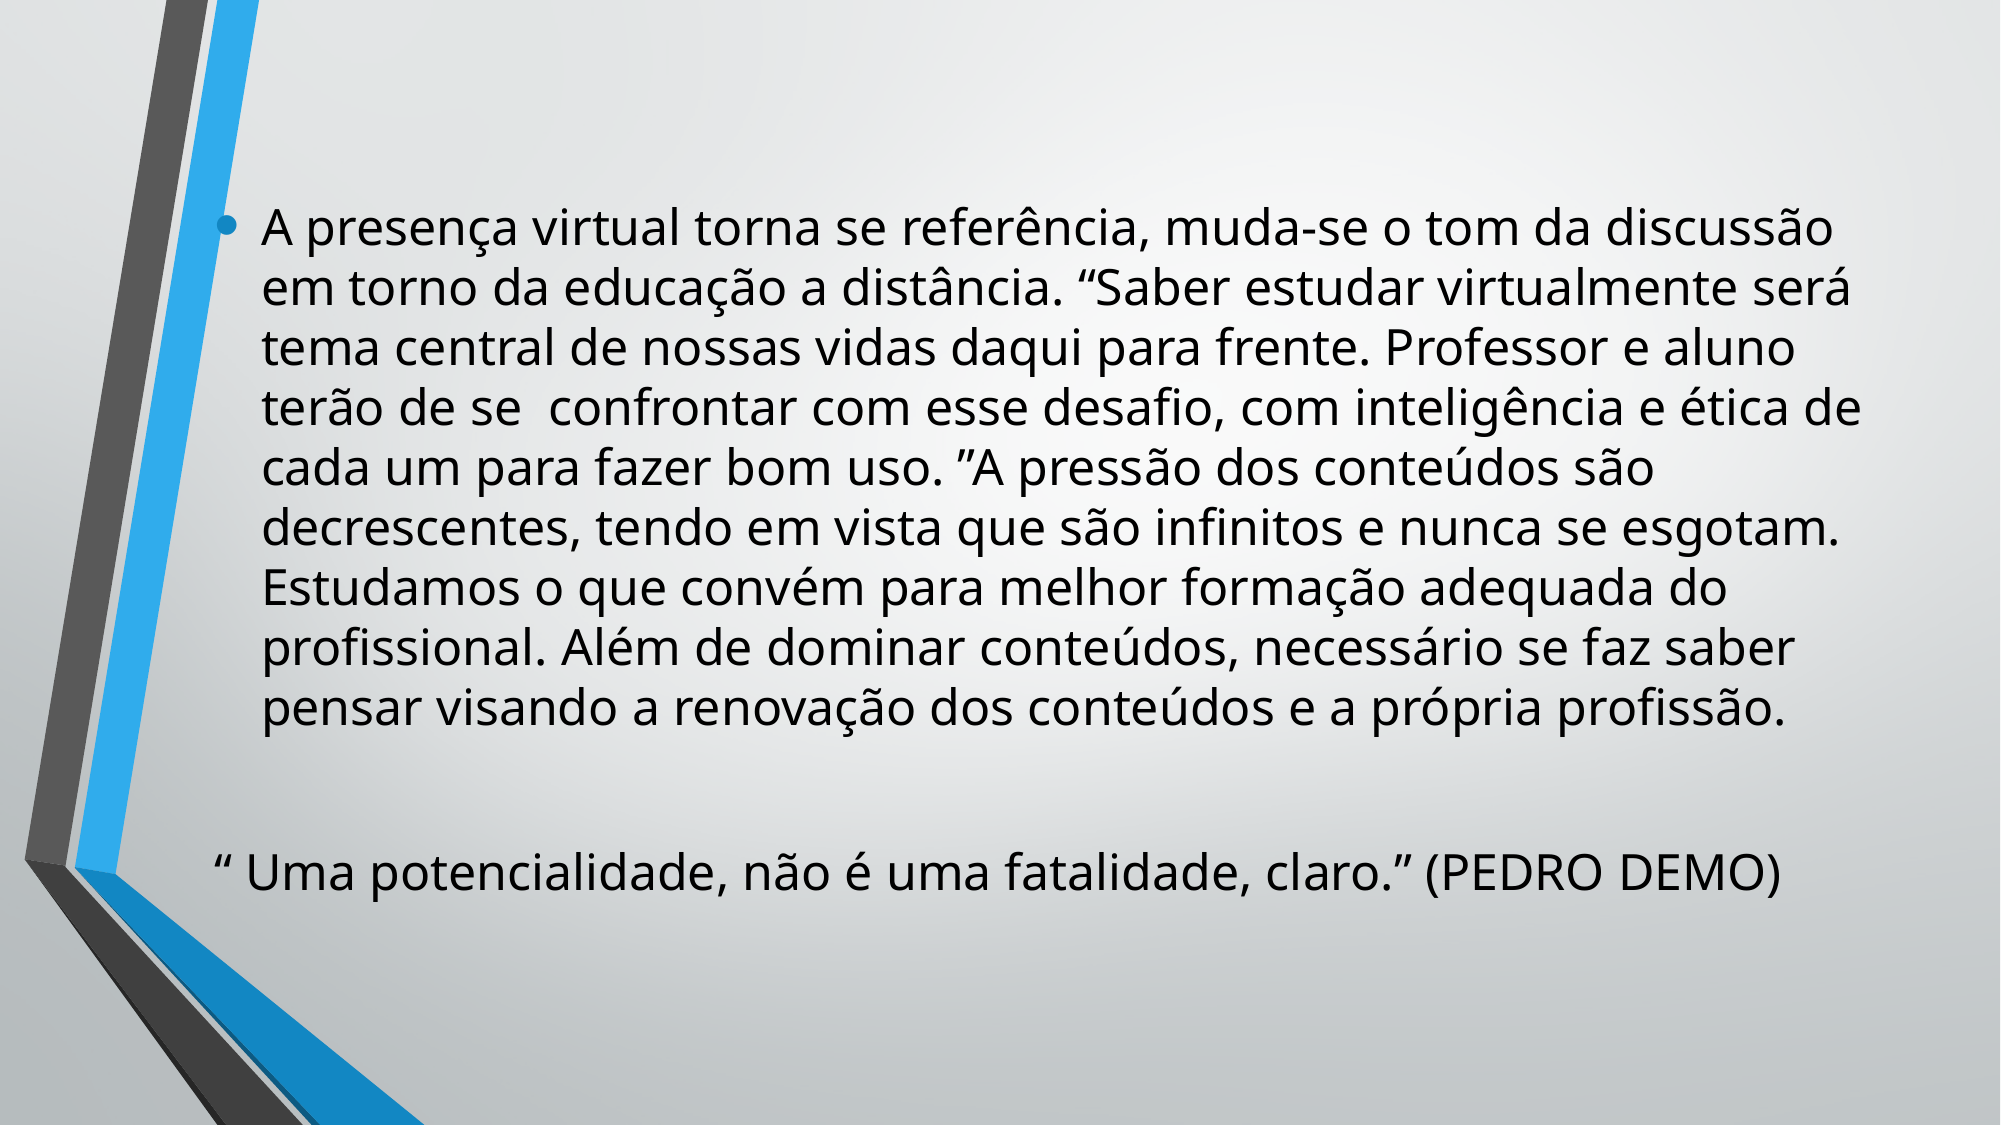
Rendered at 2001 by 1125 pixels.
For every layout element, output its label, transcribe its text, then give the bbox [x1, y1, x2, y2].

list A presença virtual torna se referência, muda-se o tom da discussão em torno da educação a distância. “Saber estudar virtualmente será tema central de nossas vidas daqui para frente. Professor e aluno terão de se confrontar com esse desafio, com inteligência e ética de cada um para fazer bom uso. ”A pressão dos conteúdos são decrescentes, tendo em vista que são infinitos e nunca se esgotam. Estudamos o que convém para melhor formação adequada do profissional. Além de dominar conteúdos, necessário se faz saber pensar visando a renovação dos conteúdos e a própria profissão. “ Uma potencialidade, não é uma fatalidade, claro.” (PEDRO DEMO) [199, 52, 1887, 1125]
